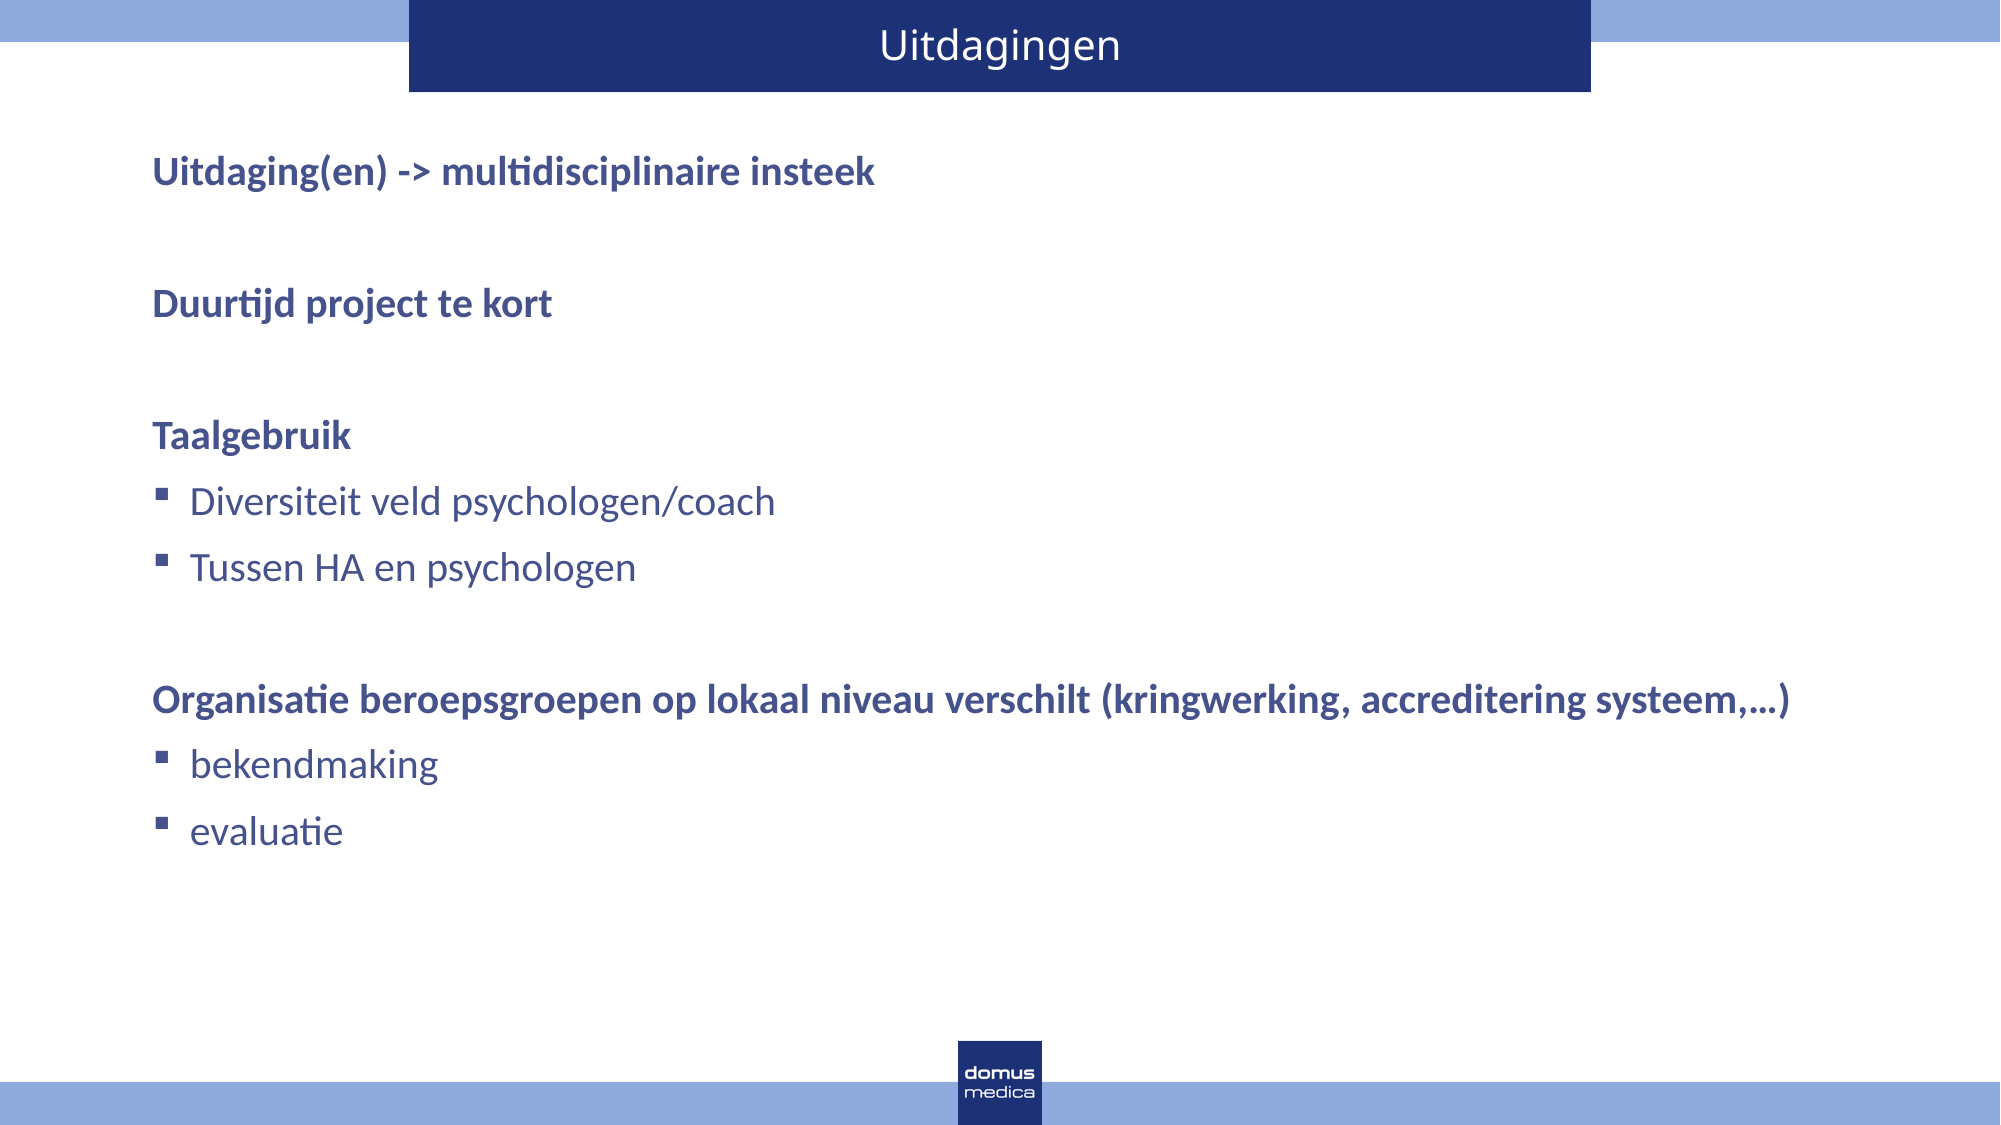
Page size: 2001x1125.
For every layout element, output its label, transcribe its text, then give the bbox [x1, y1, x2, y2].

title Uitdagingen [408, 0, 1592, 94]
list Uitdaging(en) -> multidisciplinaire insteek Duurtijd project te kort Taalgebruik Diversiteit veld psychologen/coach Tussen HA en psychologen Organisatie beroepsgroepen op lokaal niveau verschilt (kringwerking, accreditering systeem,…) bekendmaking evaluatie [137, 142, 1863, 1014]
picture [0, 0, 2000, 1125]
